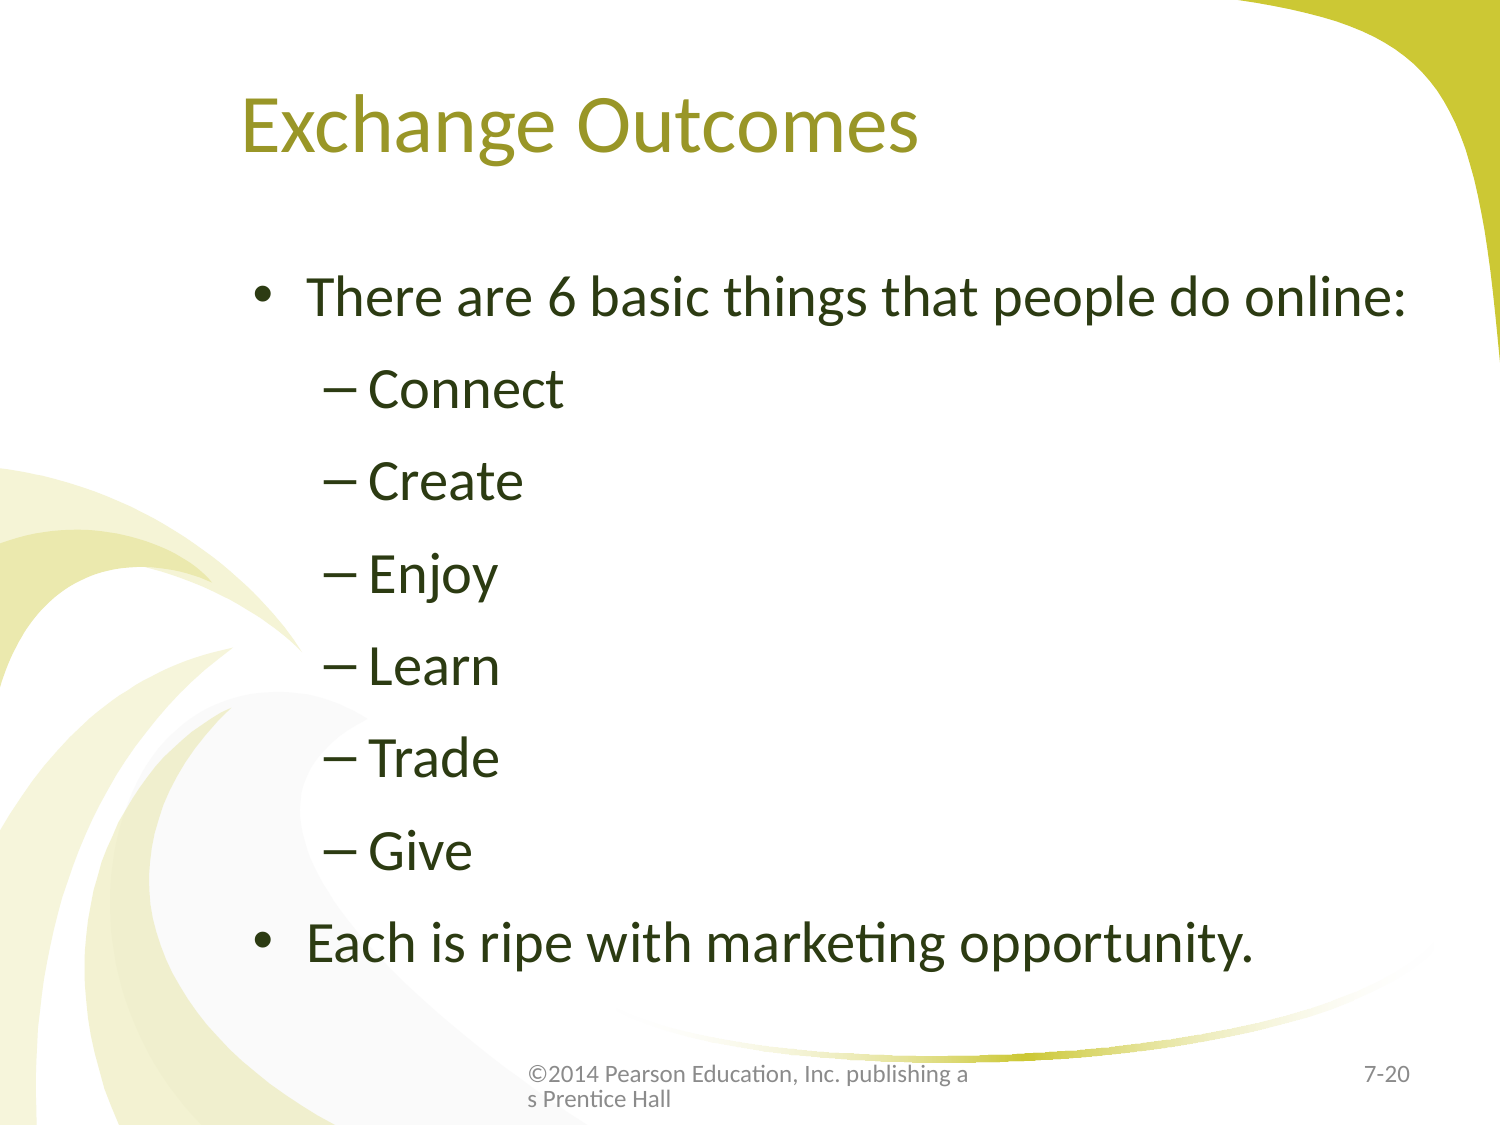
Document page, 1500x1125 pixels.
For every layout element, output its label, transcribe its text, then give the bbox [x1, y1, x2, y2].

footer ©2014 Pearson Education, Inc. publishing as Prentice Hall [512, 1042, 988, 1103]
list There are 6 basic things that people do online: Connect Create Enjoy Learn Trade Give Each is ripe with marketing opportunity. [237, 249, 1438, 1000]
title Exchange Outcomes [225, 37, 1438, 200]
slide_number 7-20 [1074, 1042, 1425, 1103]
